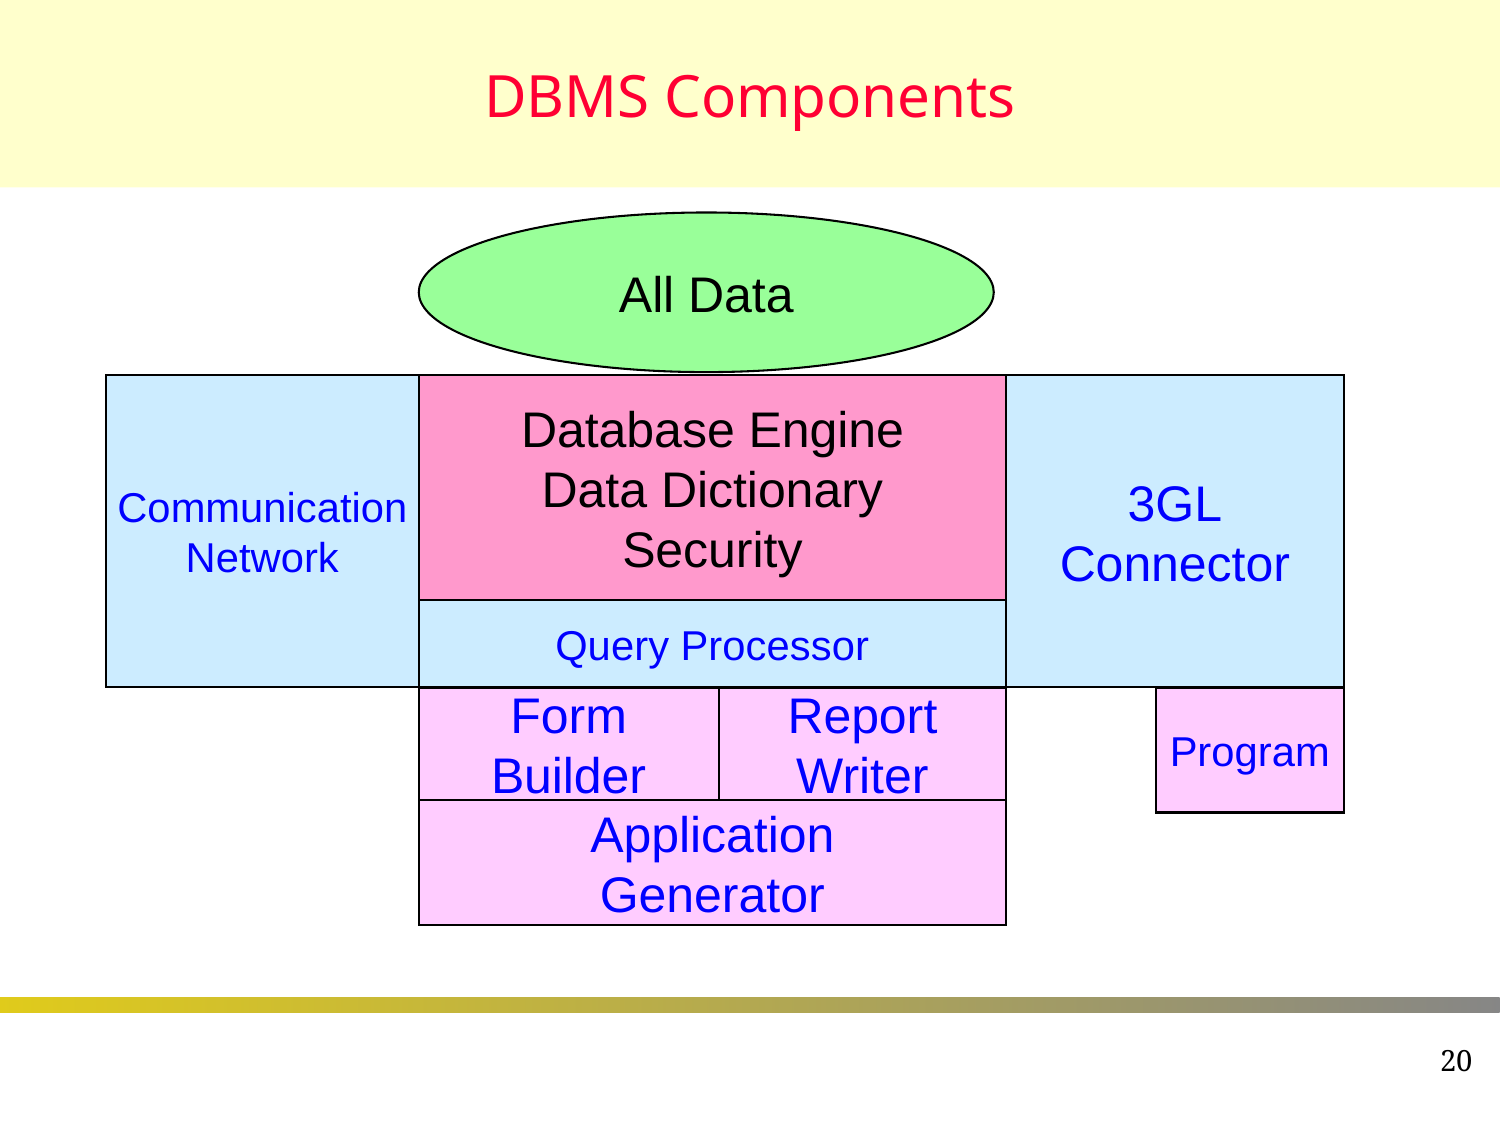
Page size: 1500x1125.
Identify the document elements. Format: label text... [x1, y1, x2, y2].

text_box Form Builder [418, 687, 718, 800]
text_box Program [1156, 687, 1344, 813]
text_box Communication Network [106, 374, 419, 688]
text_box Report Writer [718, 687, 1007, 800]
text_box All Data [418, 212, 994, 373]
slide_number 20 [1174, 1024, 1488, 1101]
title DBMS Components [0, 0, 1500, 188]
text_box Query Processor [419, 599, 1006, 687]
text_box 3GL Connector [1006, 374, 1344, 688]
text_box Database Engine Data Dictionary Security [419, 374, 1006, 599]
text_box Application Generator [418, 800, 1007, 925]
